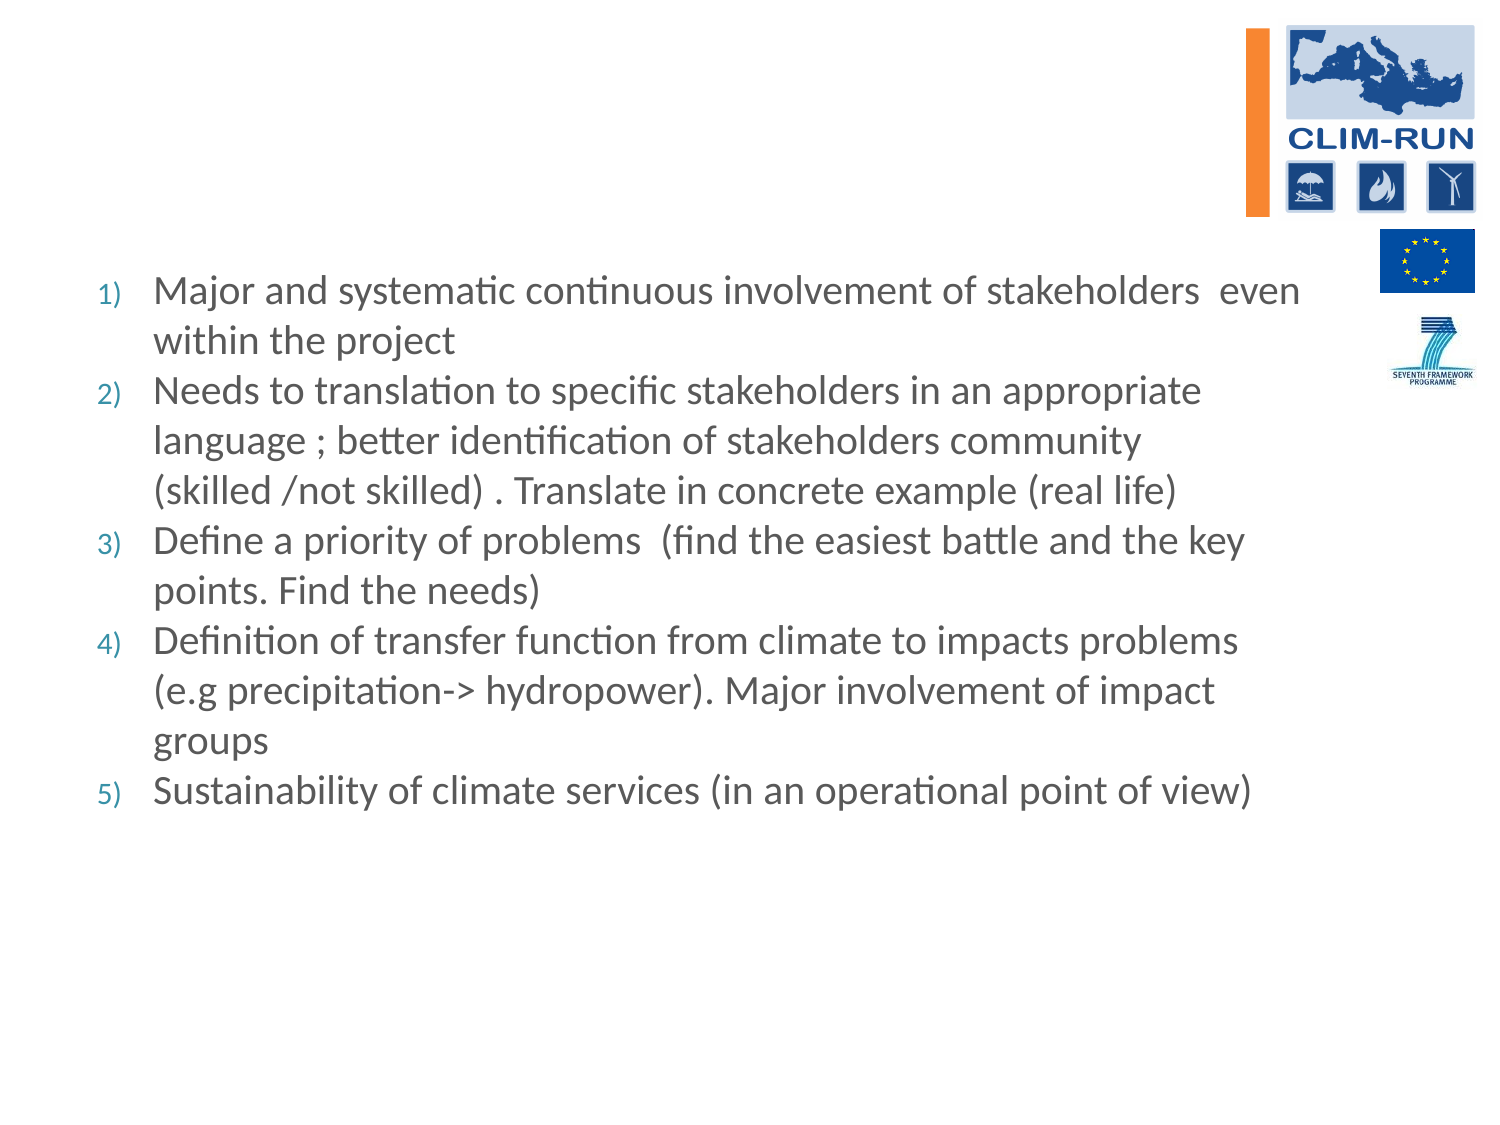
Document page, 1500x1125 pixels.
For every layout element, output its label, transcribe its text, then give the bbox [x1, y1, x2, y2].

picture [1380, 229, 1475, 293]
list Major and systematic continuous involvement of stakeholders even within the project Needs to translation to specific stakeholders in an appropriate language ; better identification of stakeholders community (skilled /not skilled) . Translate in concrete example (real life) Define a priority of problems (find the easiest battle and the key points. Find the needs) Definition of transfer function from climate to impacts problems (e.g precipitation-> hydropower). Major involvement of impact groups Sustainability of climate services (in an operational point of view) [81, 255, 1322, 1005]
picture [1381, 305, 1485, 390]
picture [1278, 18, 1483, 221]
